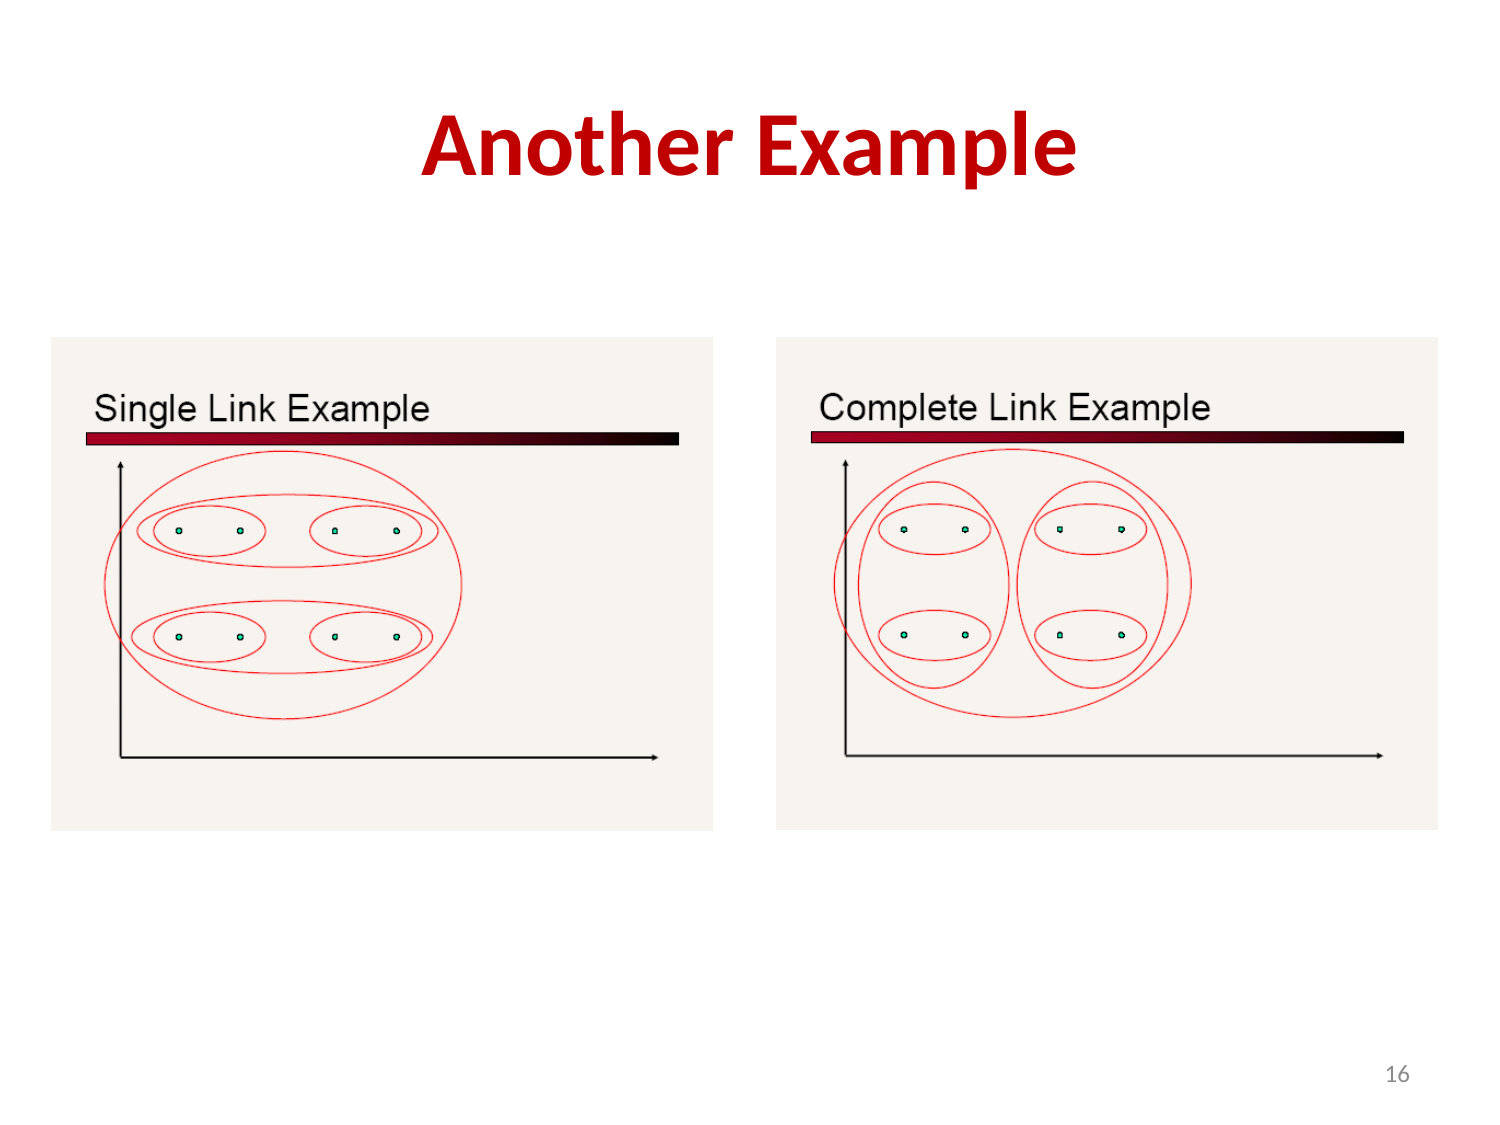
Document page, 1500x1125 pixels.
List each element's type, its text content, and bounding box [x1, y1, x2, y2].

title Another Example [75, 45, 1425, 233]
picture [50, 337, 713, 831]
picture [775, 337, 1438, 830]
slide_number 16 [1074, 1042, 1425, 1103]
